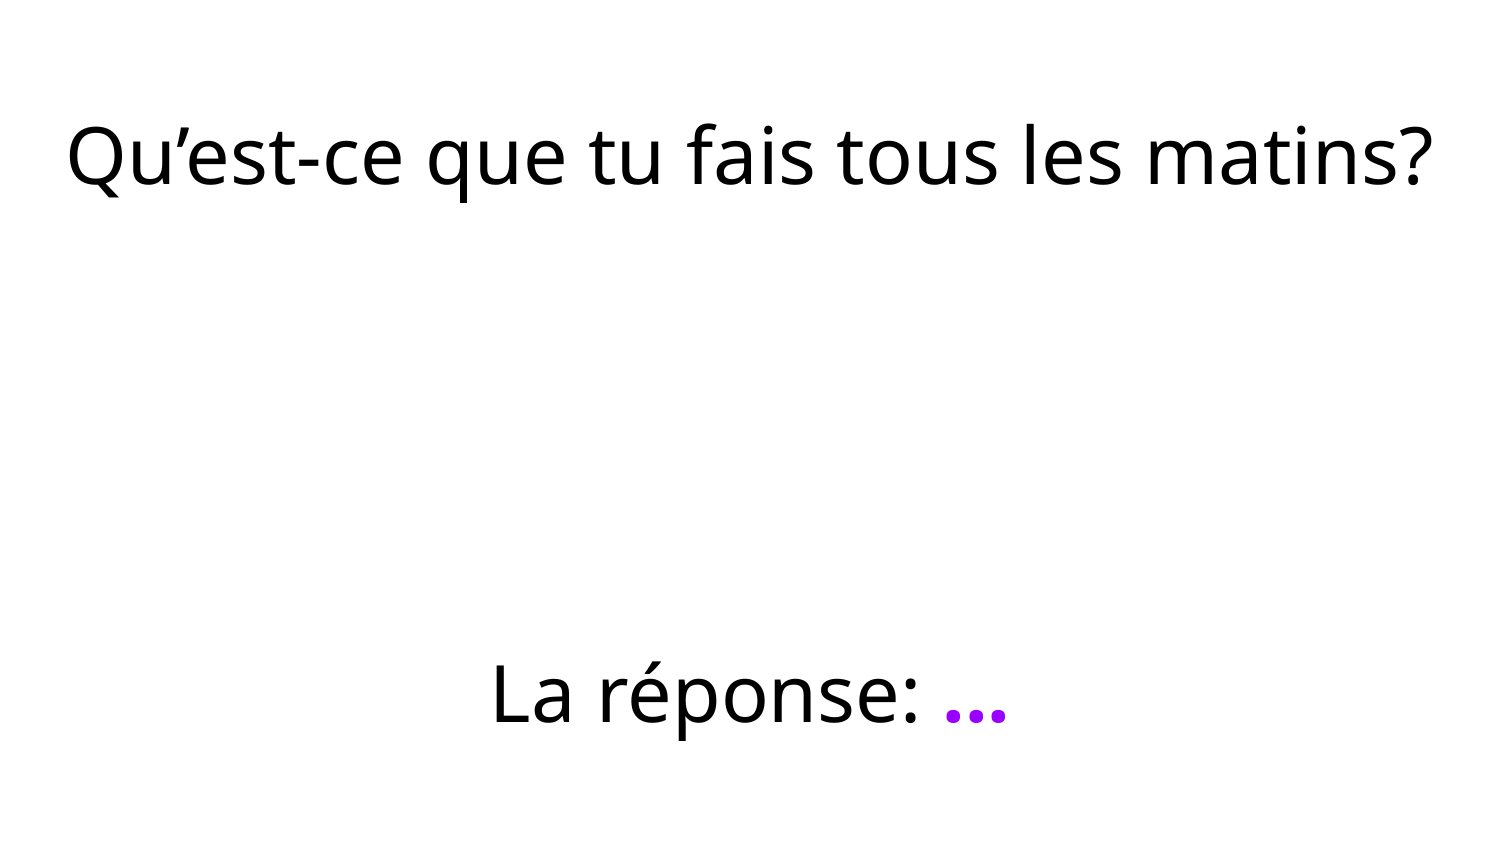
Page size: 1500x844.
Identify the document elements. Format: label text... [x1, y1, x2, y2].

text_box Qu’est-ce que tu fais tous les matins? [17, 90, 1483, 216]
text_box La réponse: ... [17, 628, 1483, 754]
